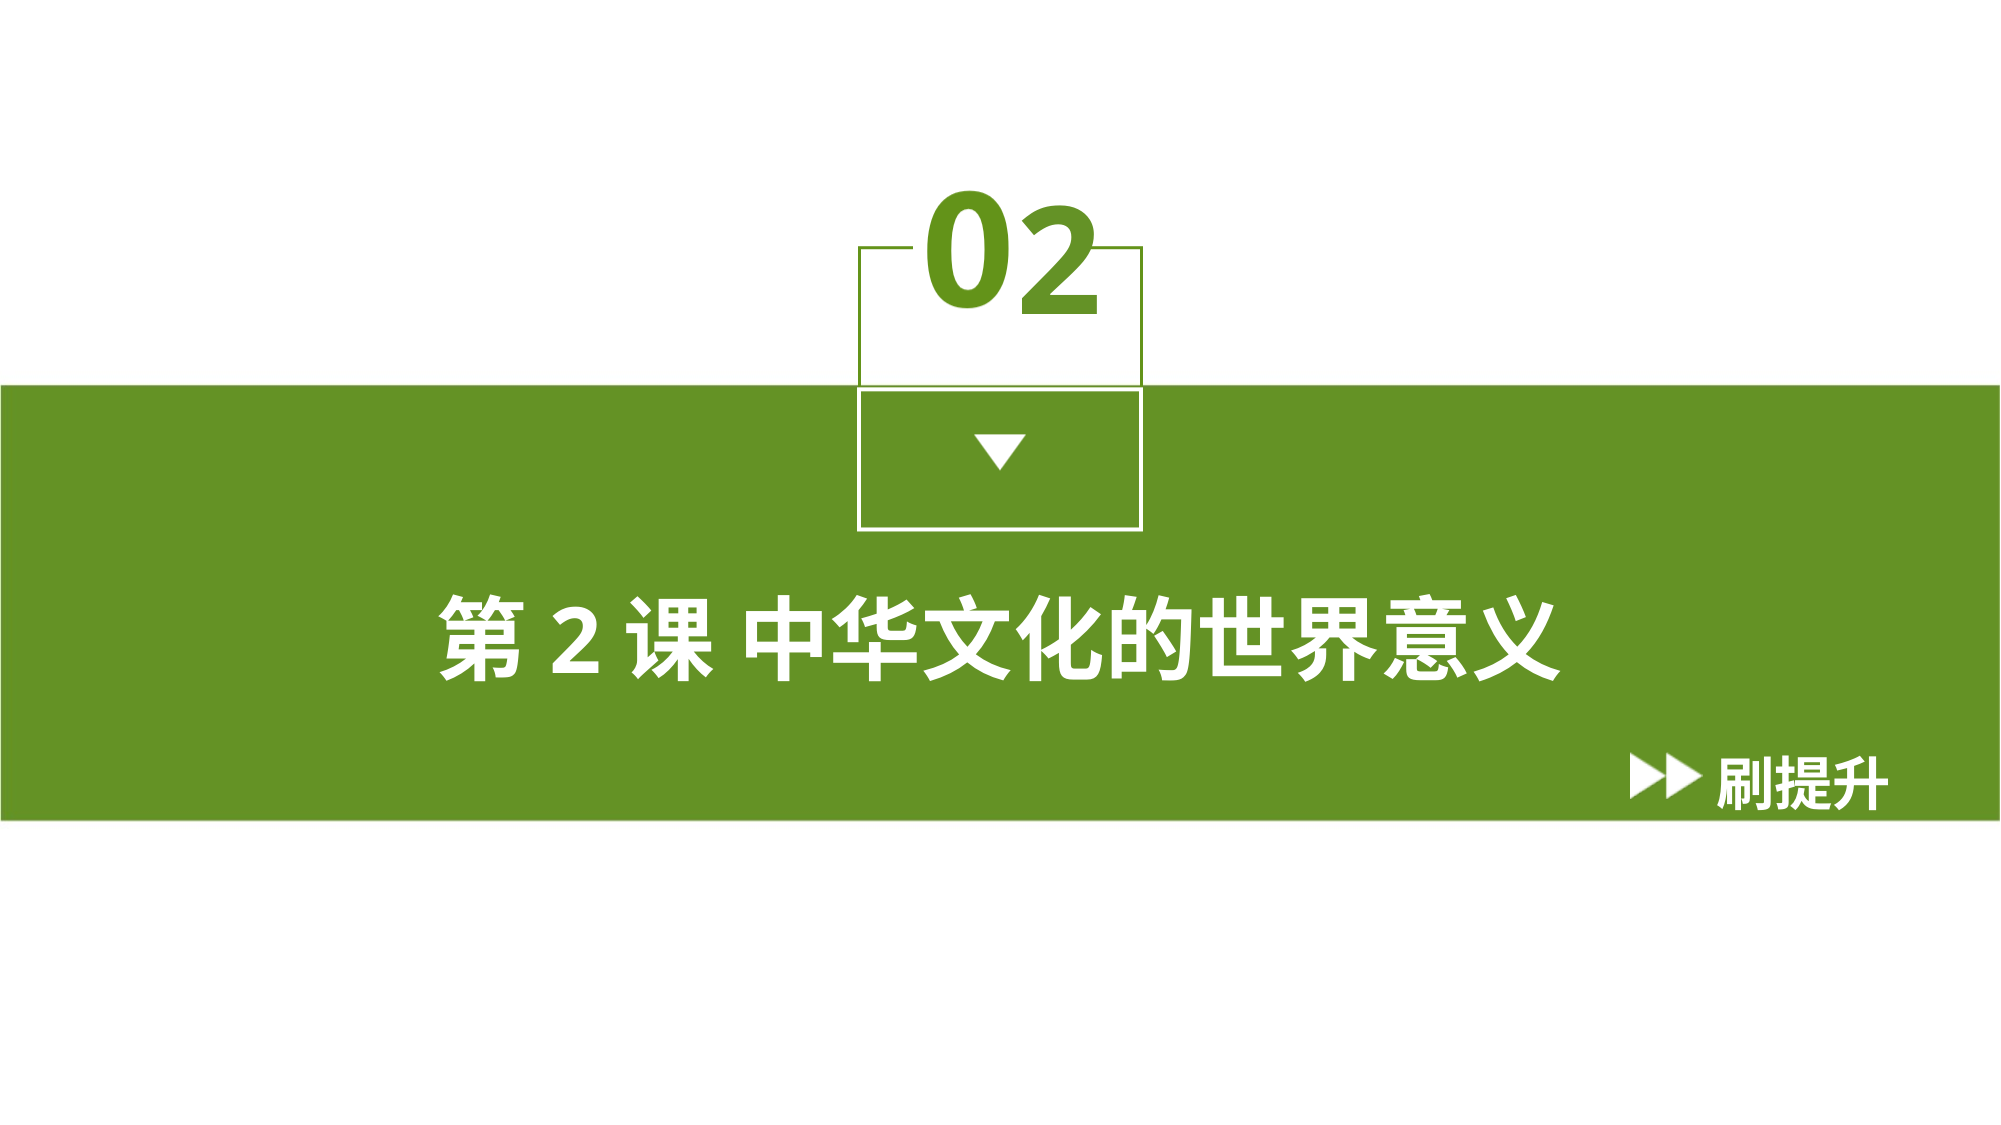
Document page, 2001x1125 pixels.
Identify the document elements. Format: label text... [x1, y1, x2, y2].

text_box 2 [979, 156, 1139, 353]
picture [0, 699, 2000, 1125]
text_box 刷提升 [1715, 718, 1997, 812]
picture [0, 0, 2000, 572]
text_box 第2课 中华文化的世界意义 [0, 572, 2000, 699]
